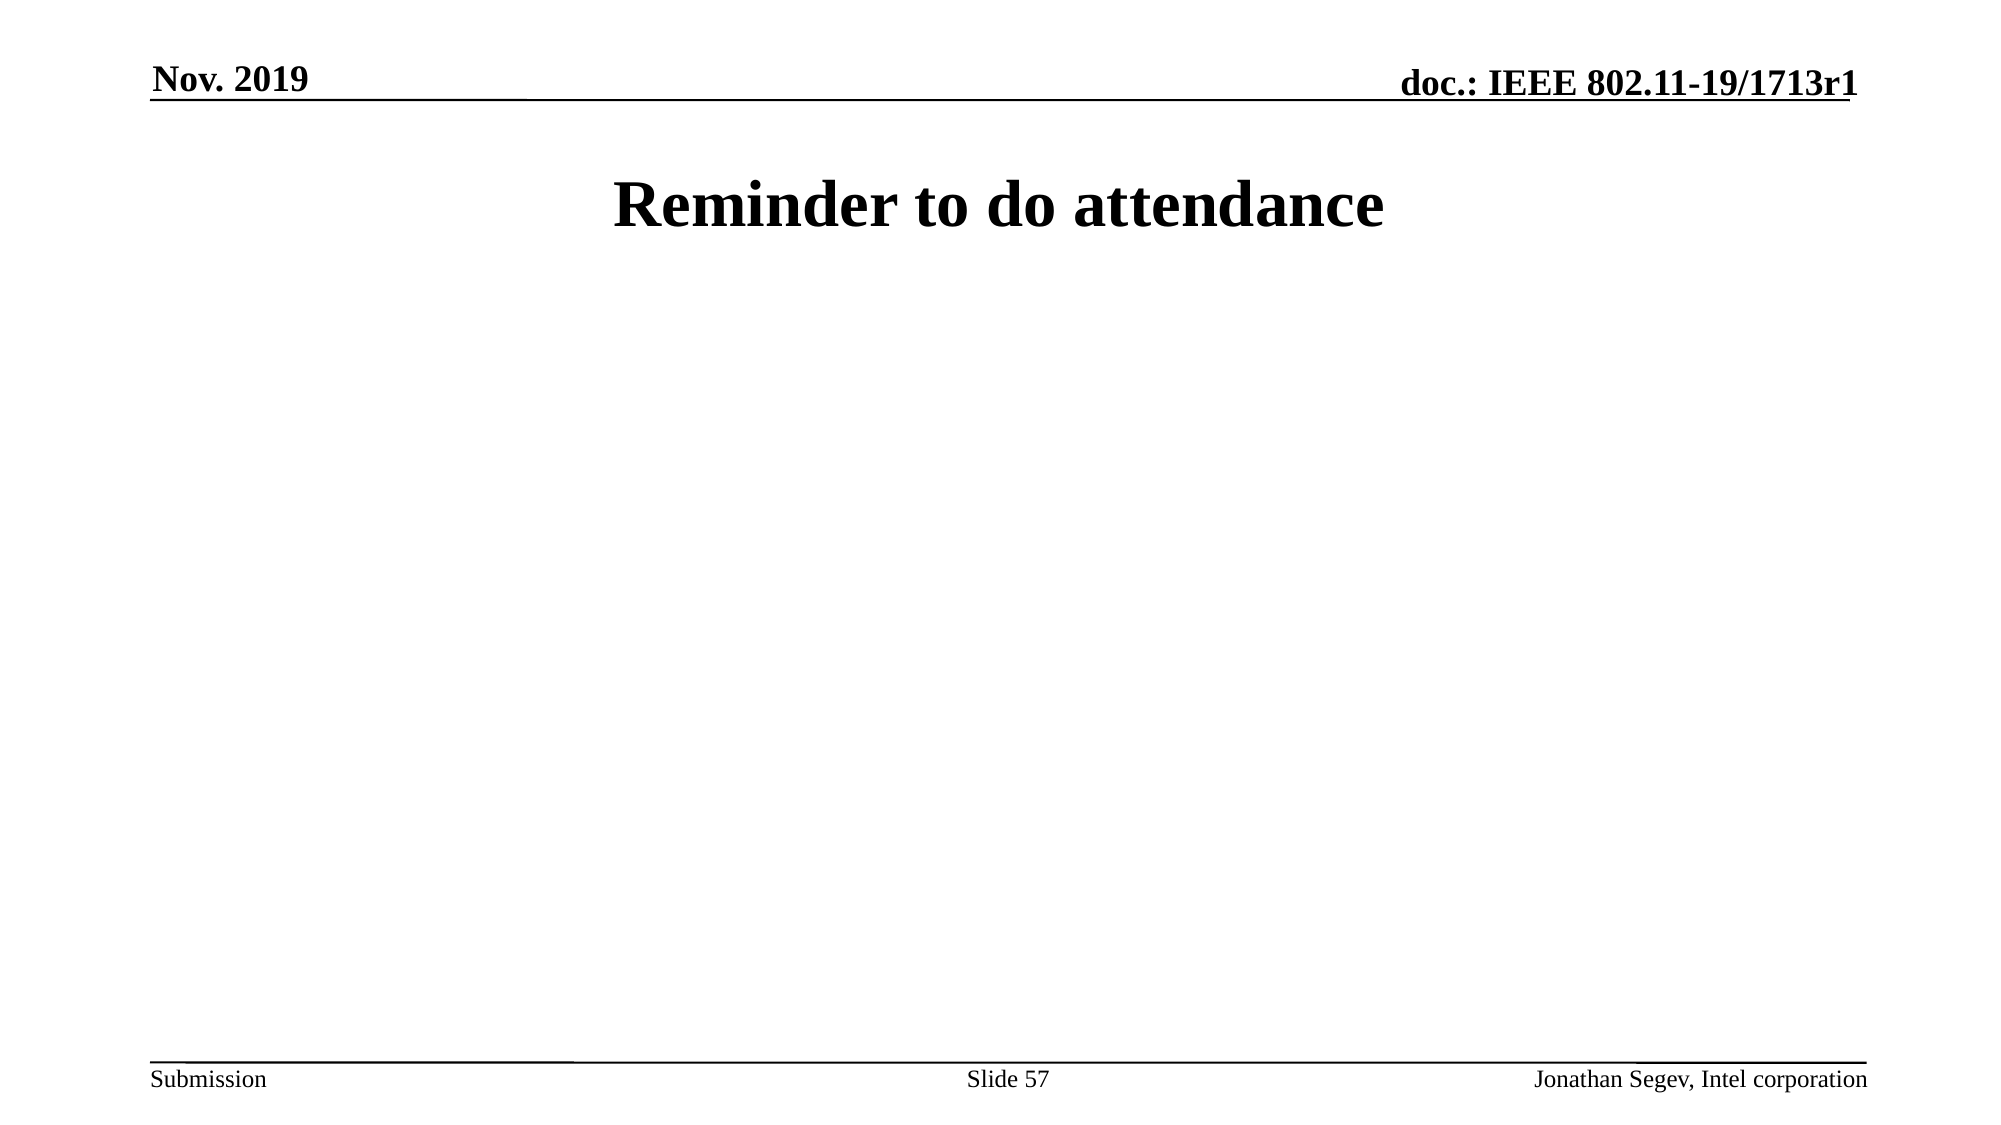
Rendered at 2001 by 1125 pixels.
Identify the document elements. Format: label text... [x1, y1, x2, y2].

footer Jonathan Segev, Intel corporation [1171, 1061, 1869, 1093]
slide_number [152, 54, 563, 100]
title Reminder to do attendance [149, 112, 1850, 288]
slide_number Slide 57 [950, 1061, 1067, 1123]
